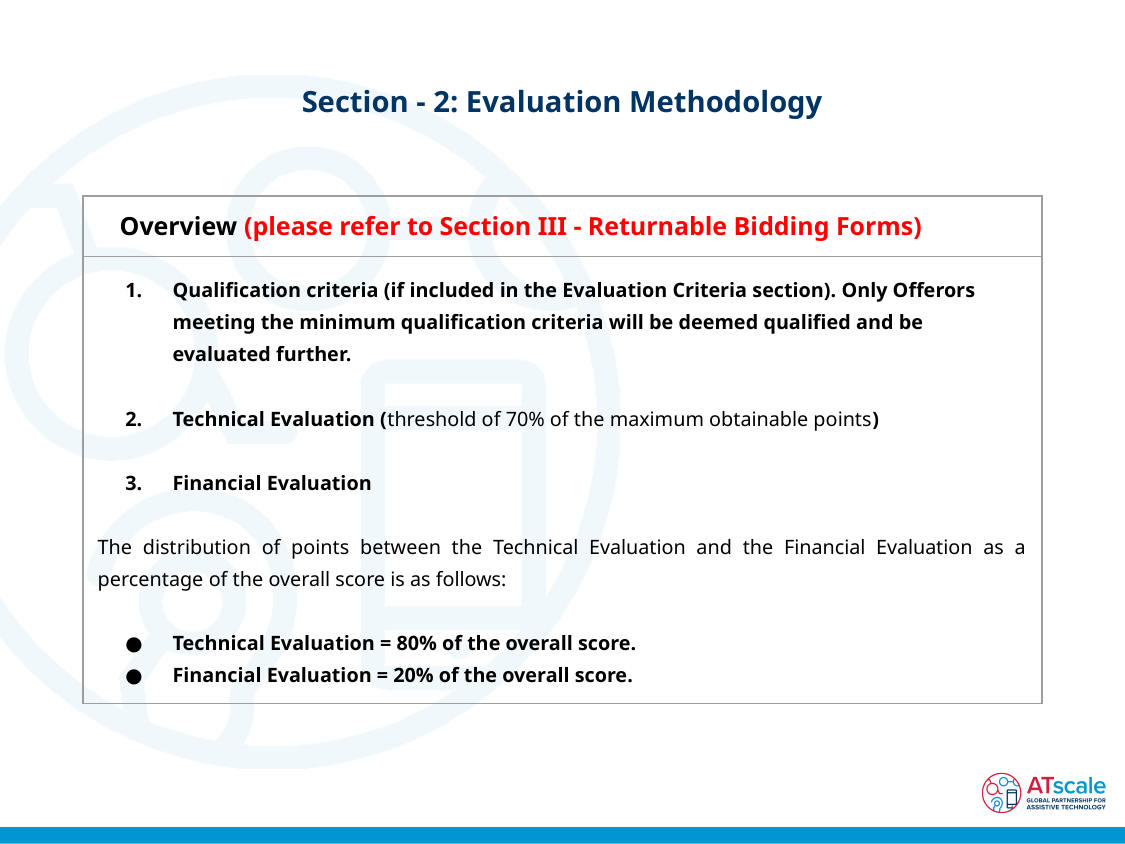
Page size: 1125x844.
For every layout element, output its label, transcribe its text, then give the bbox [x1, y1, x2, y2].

picture [981, 772, 1107, 814]
table_cell Qualification criteria (if included in the Evaluation Criteria section). Only Offerors meeting the minimum qualification criteria will be deemed qualified and be evaluated further. Technical Evaluation (threshold of 70% of the maximum obtainable points) Financial Evaluation The distribution of points between the Technical Evaluation and the Financial Evaluation as a percentage of the overall score is as follows: Technical Evaluation = 80% of the overall score. Financial Evaluation = 20% of the overall score. [84, 257, 1041, 703]
title Section - 2: Evaluation Methodology [76, 79, 1049, 128]
table_header Overview (please refer to Section III - Returnable Bidding Forms) [84, 197, 1041, 256]
